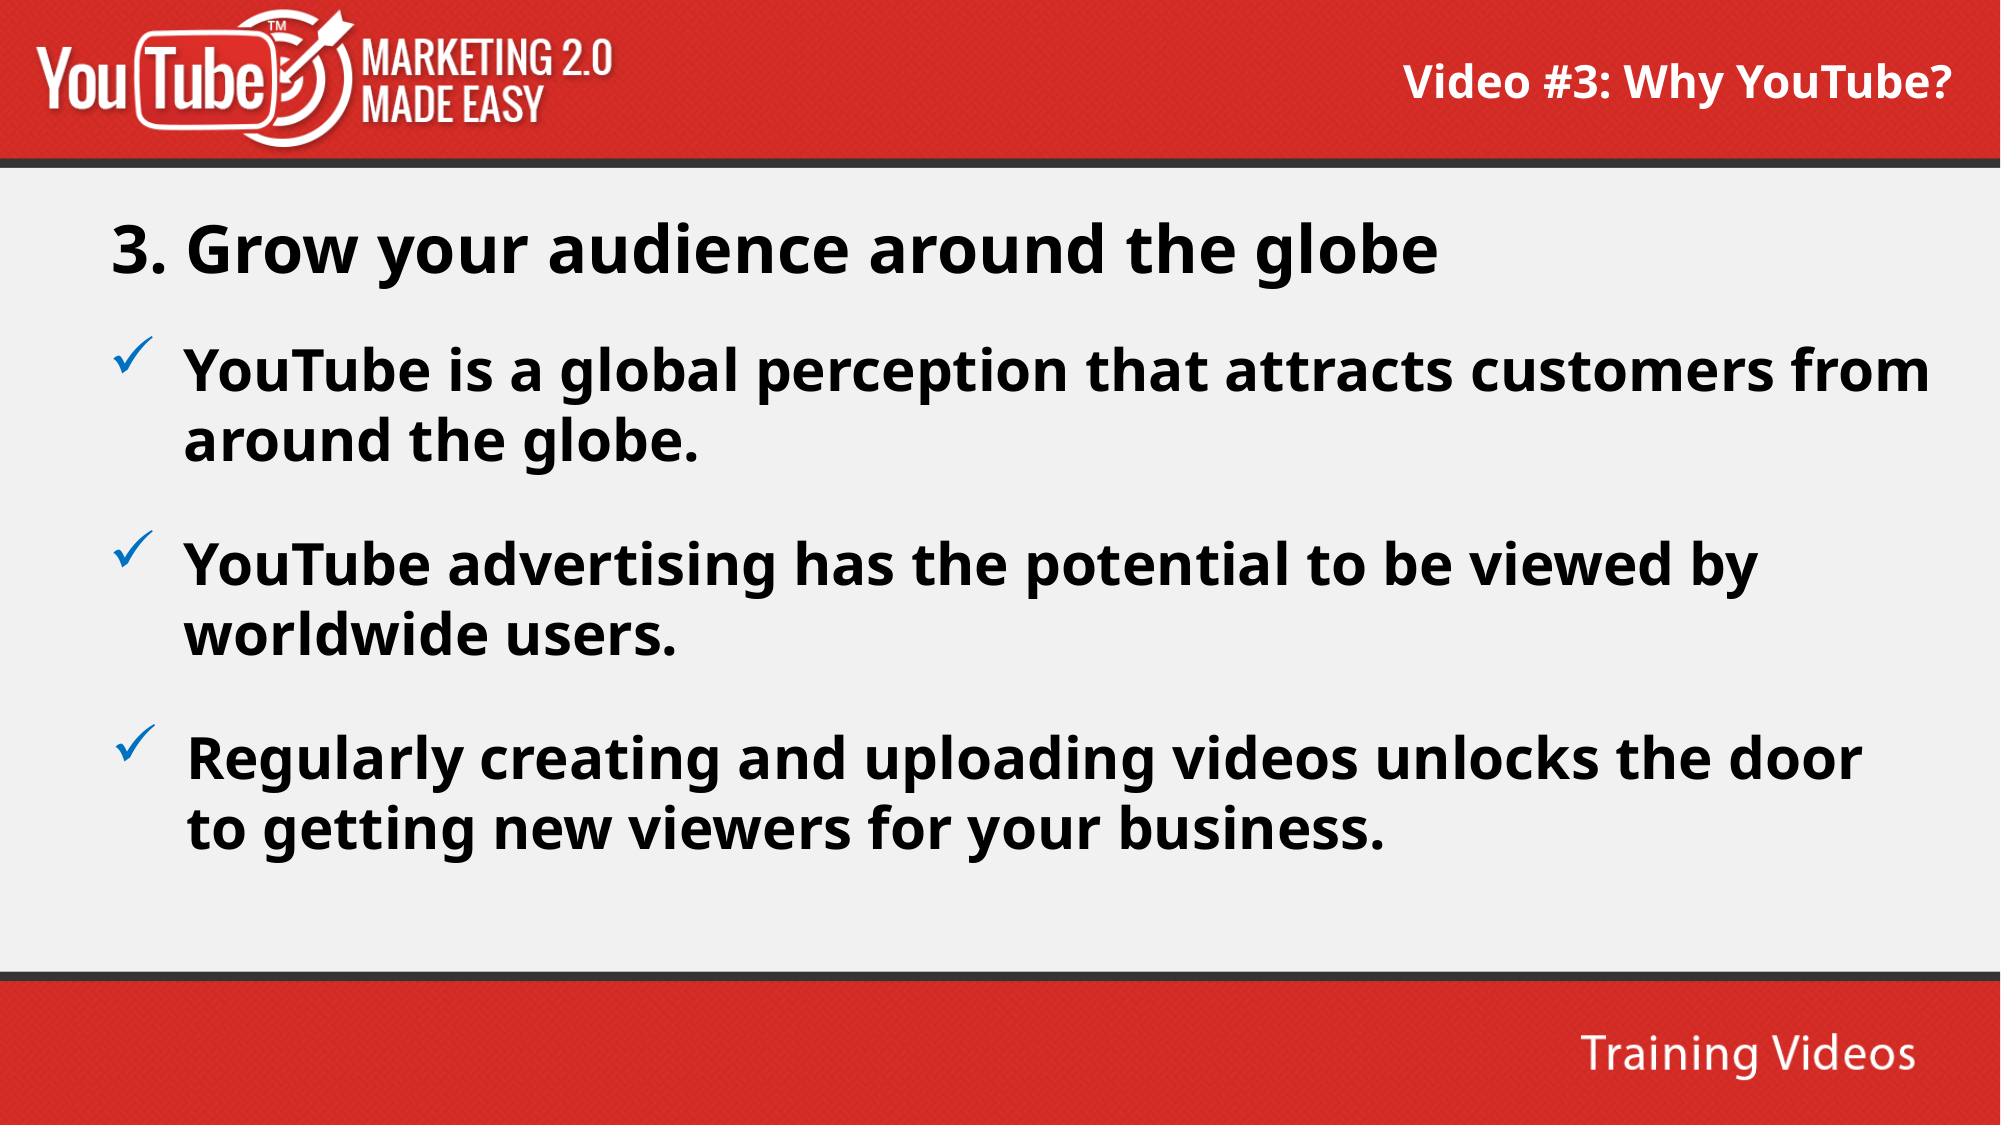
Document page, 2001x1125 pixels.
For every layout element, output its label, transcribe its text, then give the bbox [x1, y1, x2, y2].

text_box Video #3: Why YouTube? [1388, 45, 1999, 116]
text_box 3. Grow your audience around the globe [96, 199, 1934, 294]
picture [0, 0, 2001, 1125]
text_box Regularly creating and uploading videos unlocks the door to getting new viewers for your business. [96, 713, 1949, 869]
text_box YouTube advertising has the potential to be viewed by worldwide users. [94, 519, 1947, 675]
text_box YouTube is a global perception that attracts customers from around the globe. [94, 325, 1949, 481]
